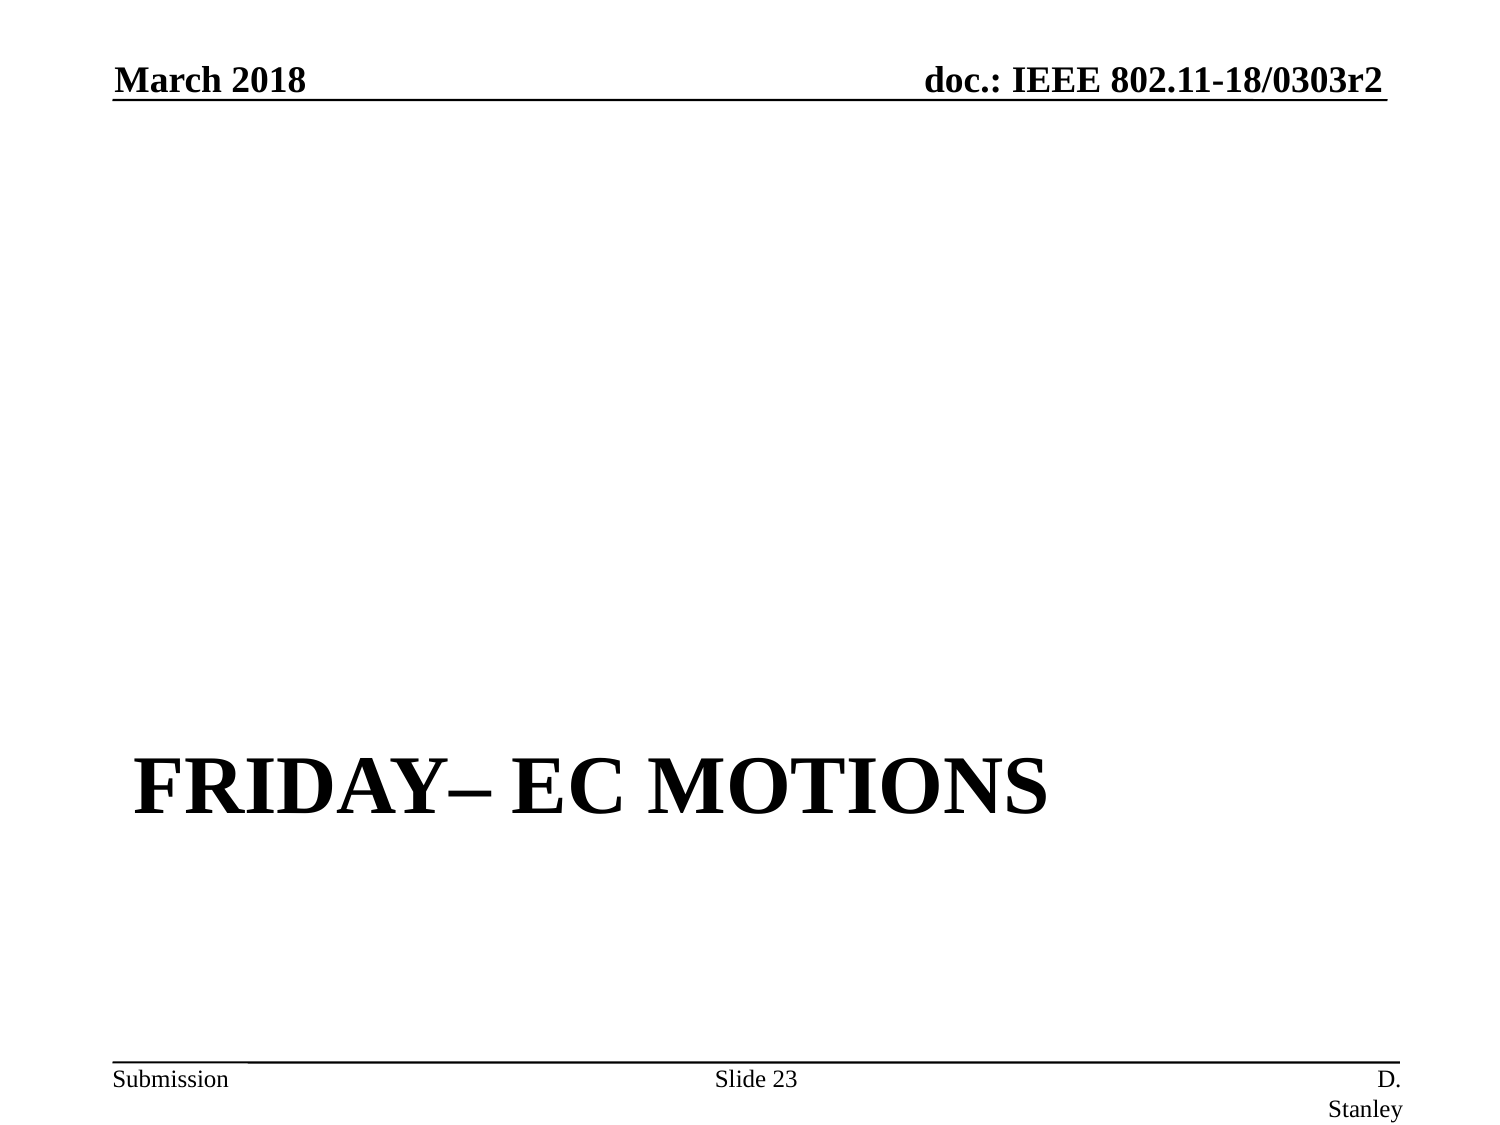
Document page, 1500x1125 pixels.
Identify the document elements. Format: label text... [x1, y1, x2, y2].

footer D. Stanley, HP Enterprise [1324, 1061, 1402, 1093]
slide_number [114, 54, 374, 101]
title Friday– EC Motions [118, 722, 1394, 947]
slide_number Slide 23 [712, 1061, 800, 1093]
